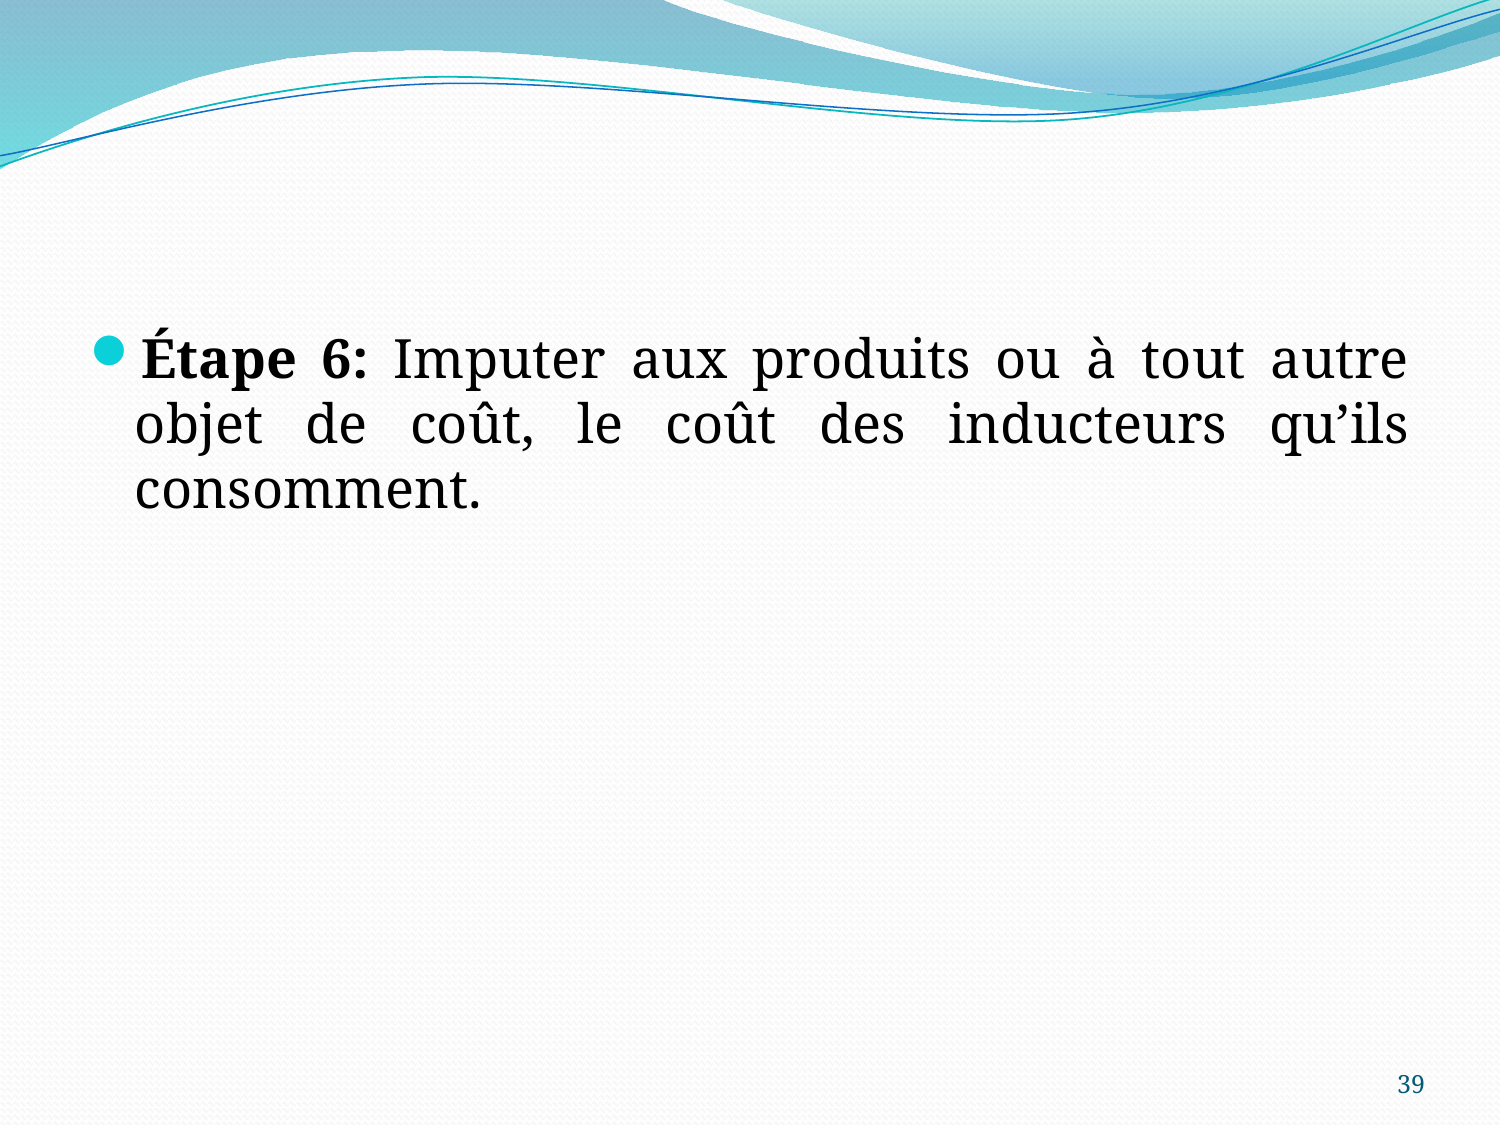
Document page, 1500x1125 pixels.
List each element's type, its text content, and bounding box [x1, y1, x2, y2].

list Étape 6: Imputer aux produits ou à tout autre objet de coût, le coût des inducteurs qu’ils consomment. [75, 317, 1425, 1038]
slide_number 39 [1299, 1042, 1425, 1103]
